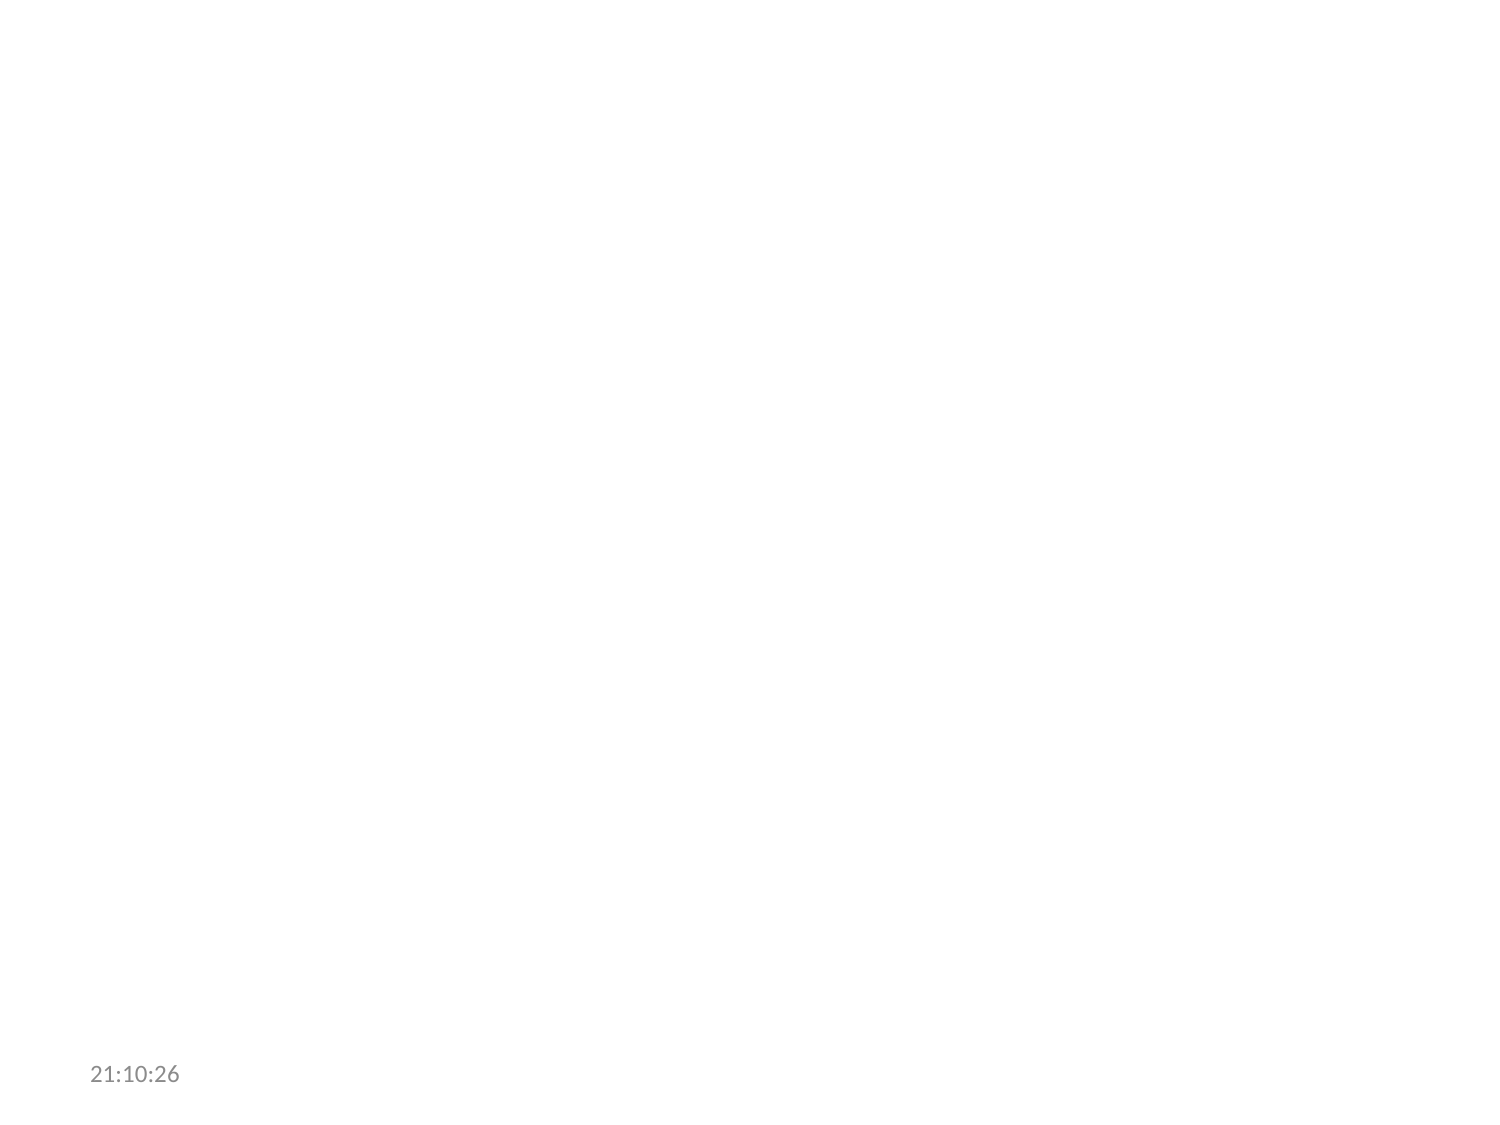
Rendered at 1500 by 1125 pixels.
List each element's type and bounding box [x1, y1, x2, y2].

slide_number [75, 1042, 425, 1103]
